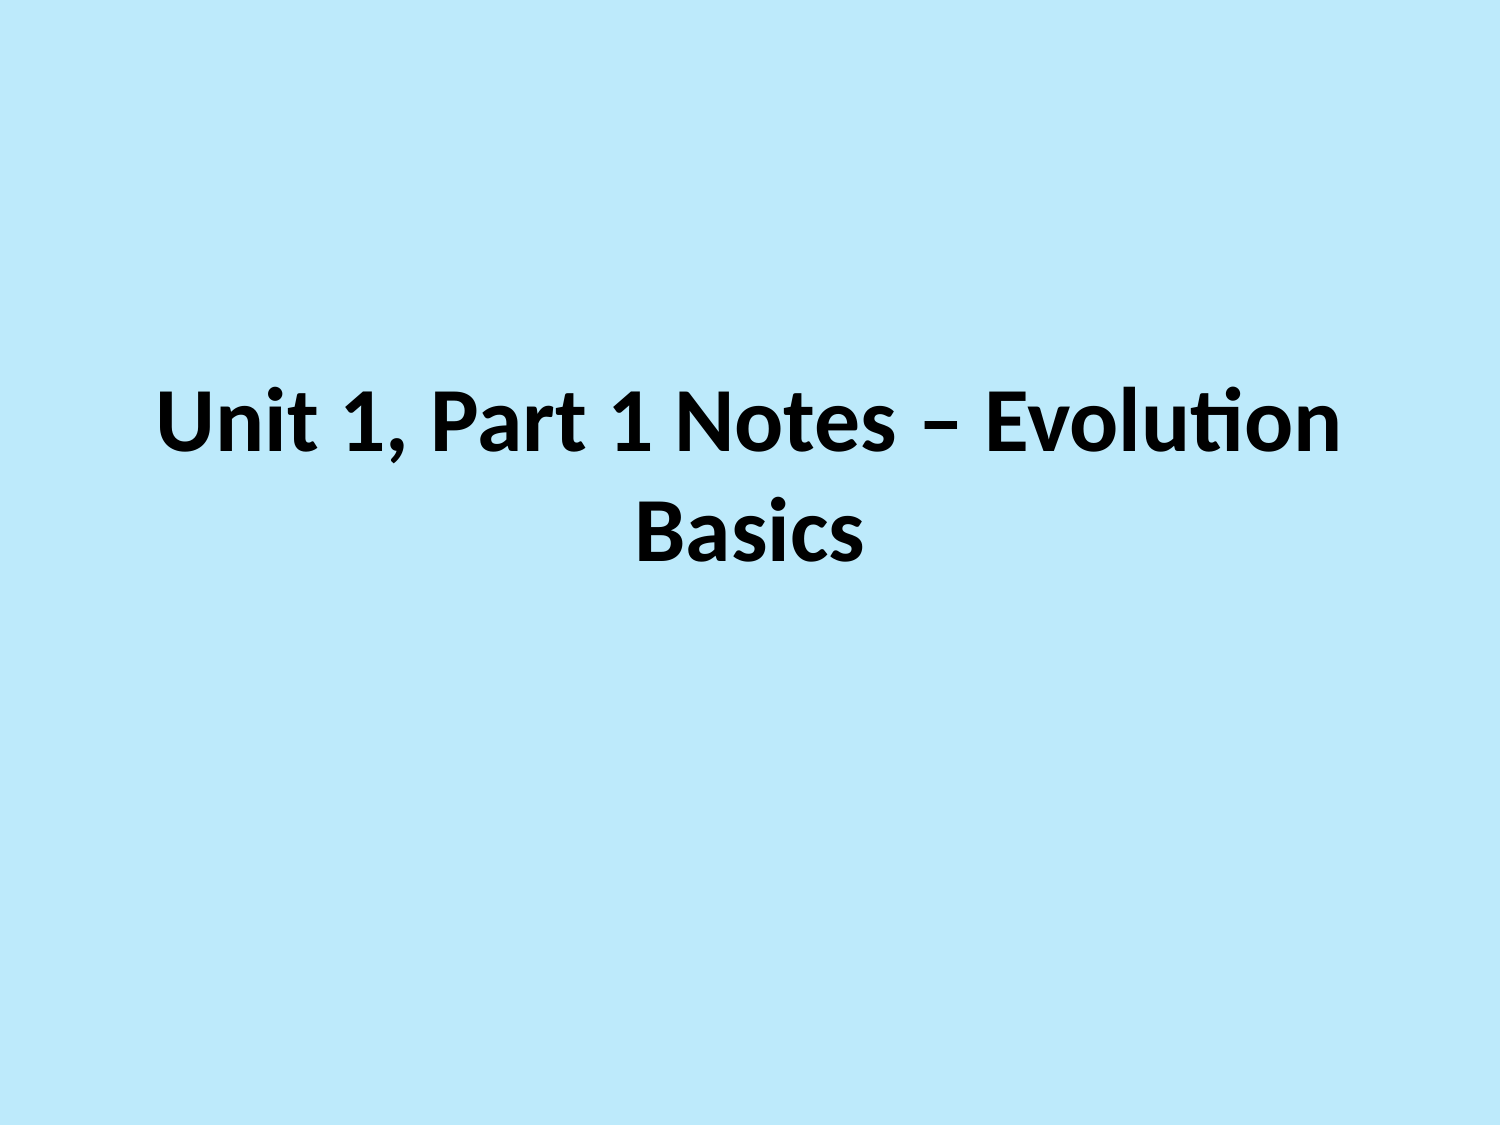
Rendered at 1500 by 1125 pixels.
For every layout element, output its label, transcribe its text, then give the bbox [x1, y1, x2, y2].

title Unit 1, Part 1 Notes – Evolution Basics [112, 349, 1388, 591]
